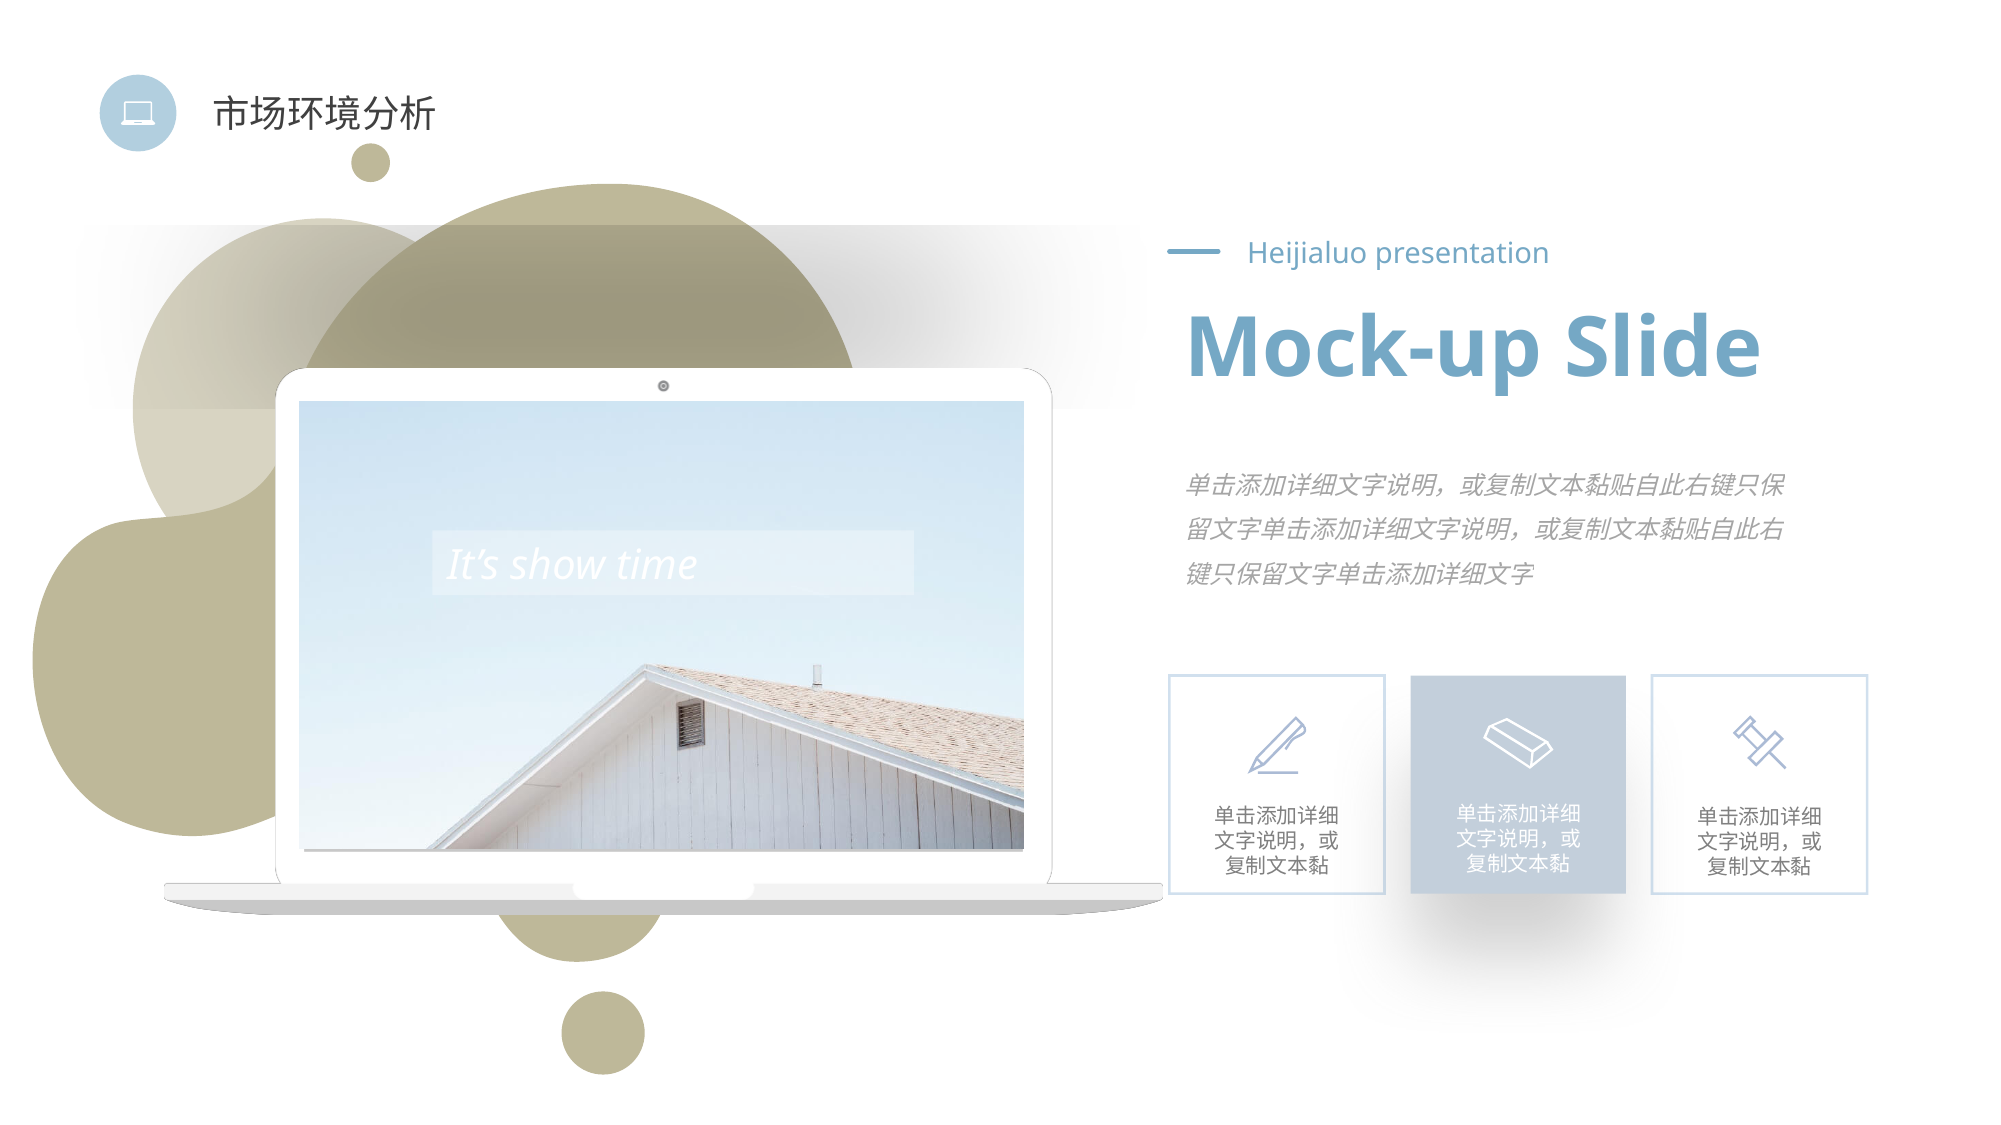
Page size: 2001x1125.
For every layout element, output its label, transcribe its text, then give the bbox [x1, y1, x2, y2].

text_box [1169, 227, 1823, 402]
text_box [1651, 675, 1868, 894]
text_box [32, 143, 860, 1074]
text_box 单击添加详细文字说明，或复制文本黏贴自此右键只保留文字单击添加详细文字说明，或复制文本黏贴自此右键只保留文字单击添加详细文字 [1169, 446, 1823, 597]
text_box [164, 368, 1163, 915]
text_box 市场环境分析 [197, 82, 582, 143]
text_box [1410, 675, 1626, 894]
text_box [1169, 675, 1385, 894]
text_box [99, 74, 177, 143]
